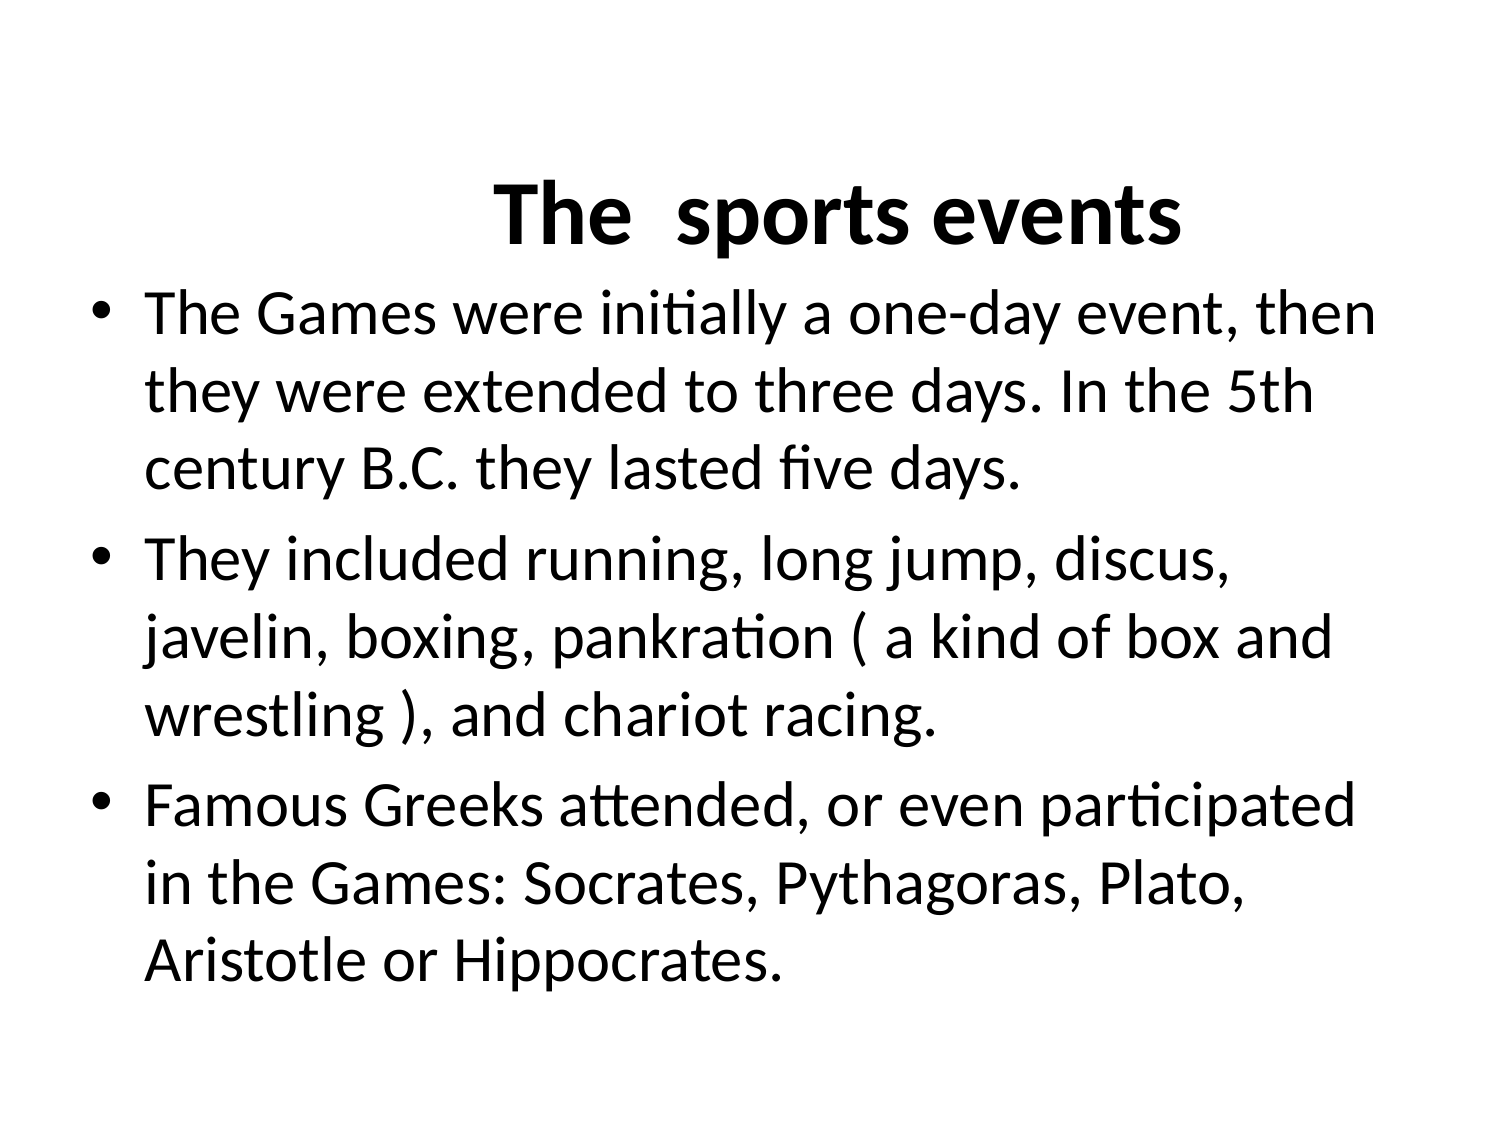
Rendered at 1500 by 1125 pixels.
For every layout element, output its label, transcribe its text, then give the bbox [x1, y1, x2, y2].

list The Games were initially a one-day event, then they were extended to three days. In the 5th century B.C. they lasted five days. They included running, long jump, discus, javelin, boxing, pankration ( a kind of box and wrestling ), and chariot racing. Famous Greeks attended, or even participated in the Games: Socrates, Pythagoras, Plato, Aristotle or Hippocrates. [75, 262, 1425, 1005]
title The sports events [88, 113, 1439, 302]
